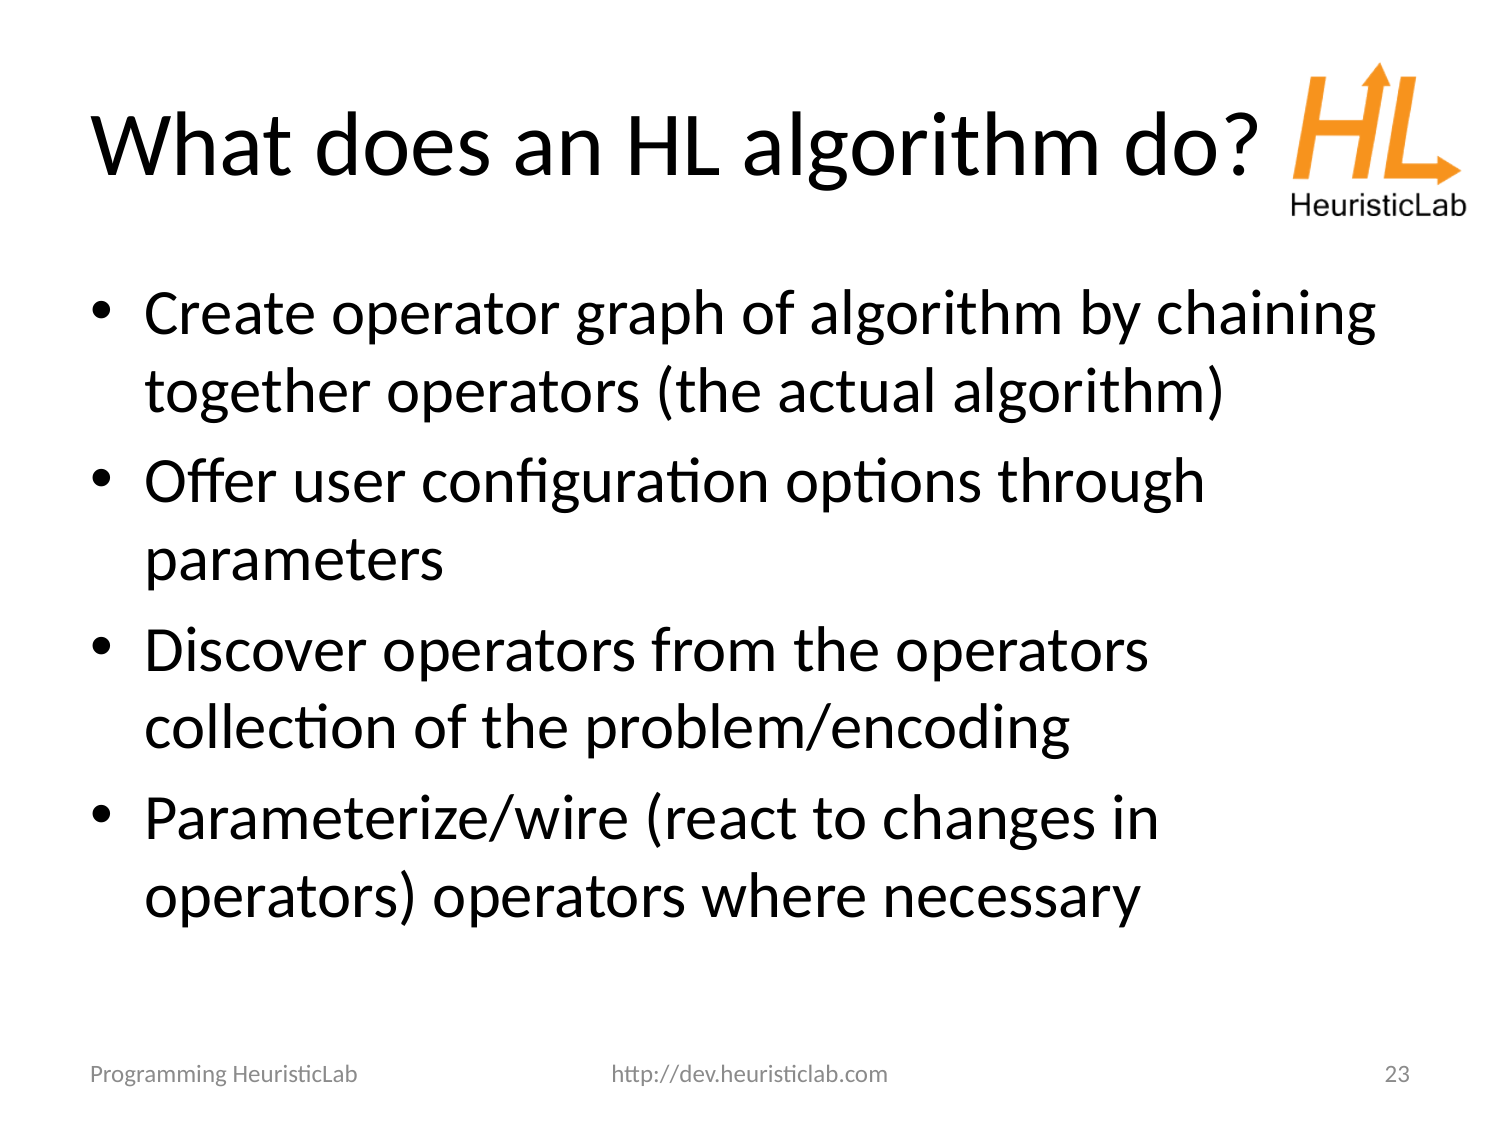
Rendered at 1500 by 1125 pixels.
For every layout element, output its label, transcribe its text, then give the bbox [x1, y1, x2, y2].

picture [1281, 27, 1474, 244]
slide_number 23 [1074, 1042, 1425, 1103]
slide_number Programming HeuristicLab [75, 1042, 425, 1103]
list Create operator graph of algorithm by chaining together operators (the actual algorithm) Offer user configuration options through parameters Discover operators from the operators collection of the problem/encoding Parameterize/wire (react to changes in operators) operators where necessary [75, 262, 1425, 1005]
footer http://dev.heuristiclab.com [512, 1042, 988, 1103]
title What does an HL algorithm do? [75, 45, 1282, 233]
